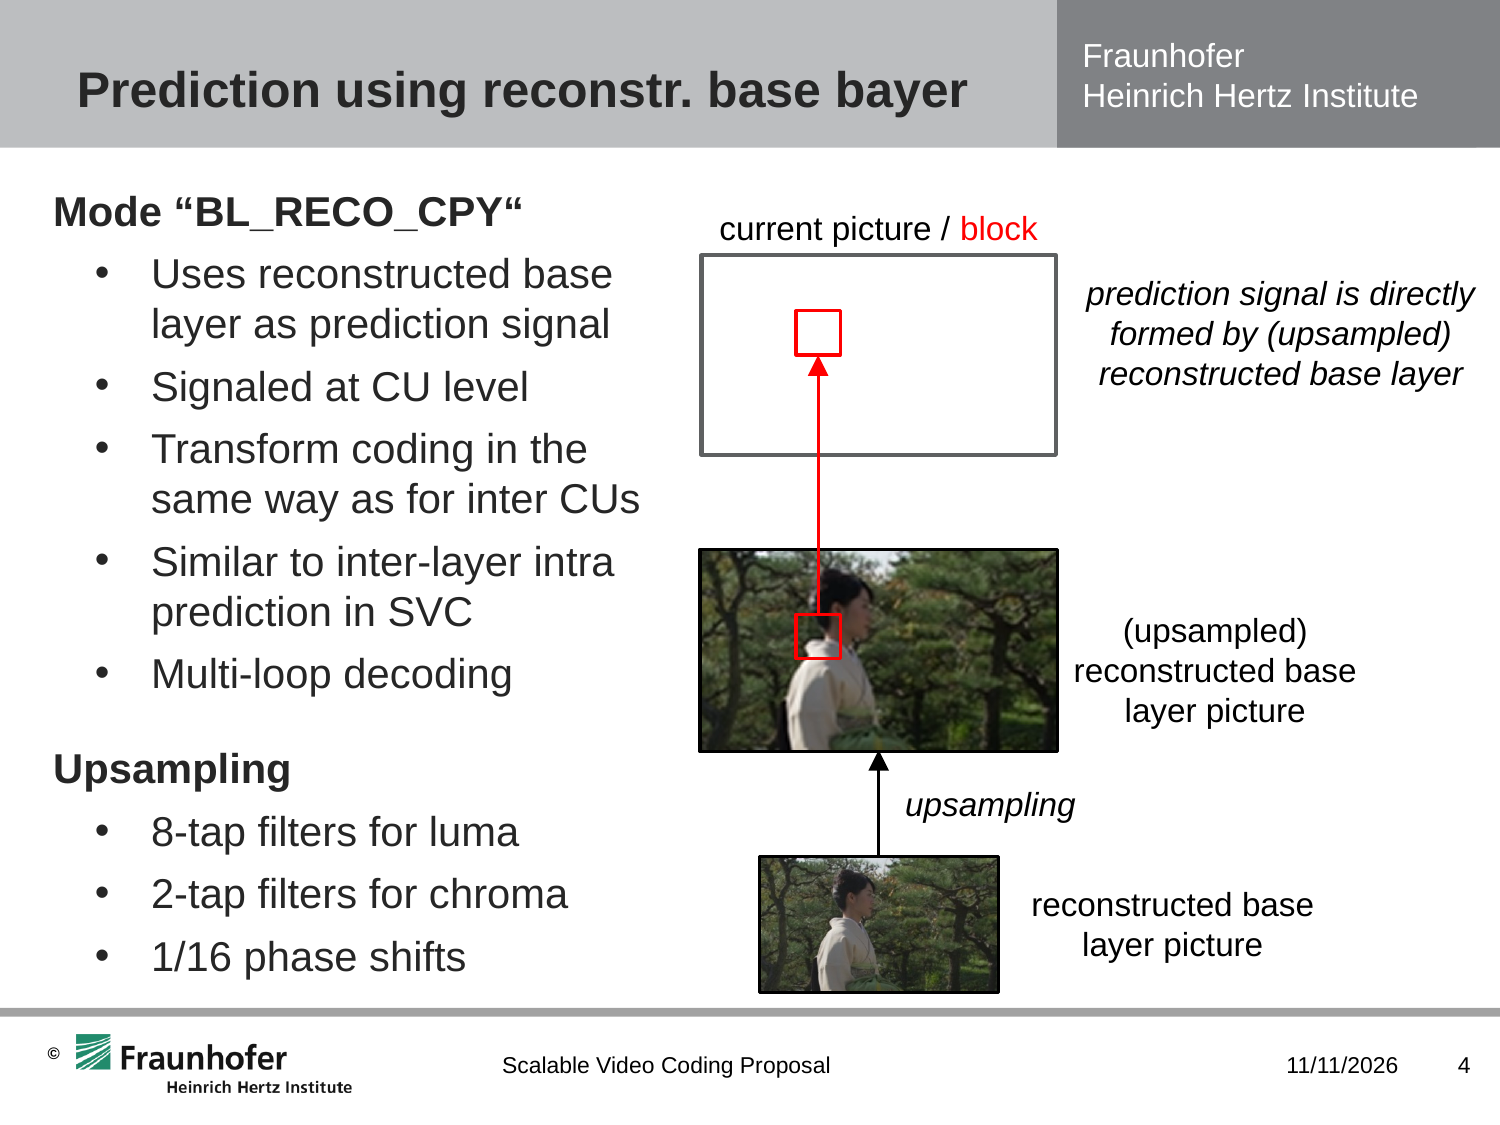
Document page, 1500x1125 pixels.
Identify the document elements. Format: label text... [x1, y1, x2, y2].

text_box [699, 253, 1058, 457]
text_box prediction signal is directly formed by (upsampled) reconstructed base layer [1067, 264, 1495, 400]
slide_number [1019, 1034, 1394, 1094]
list Mode “BL_RECO_CPY“ Uses reconstructed base layer as prediction signal Signaled at CU level Transform coding in the same way as for inter CUs Similar to inter-layer intra prediction in SVC Multi-loop decoding Upsampling 8-tap filters for luma 2-tap filters for chroma 1/16 phase shifts [52, 184, 656, 973]
text_box [794, 309, 842, 357]
title Prediction using reconstr. base bayer [76, 58, 1022, 118]
footer Scalable Video Coding Proposal [442, 1034, 1008, 1094]
text_box (upsampled) reconstructed base layer picture [1061, 602, 1375, 737]
text_box upsampling [884, 776, 1102, 831]
slide_number 4 [1394, 1034, 1471, 1094]
picture [760, 857, 997, 991]
text_box current picture / block [702, 199, 1055, 255]
picture [701, 550, 1057, 751]
text_box reconstructed base layer picture [1001, 876, 1349, 971]
picture [76, 1034, 352, 1093]
